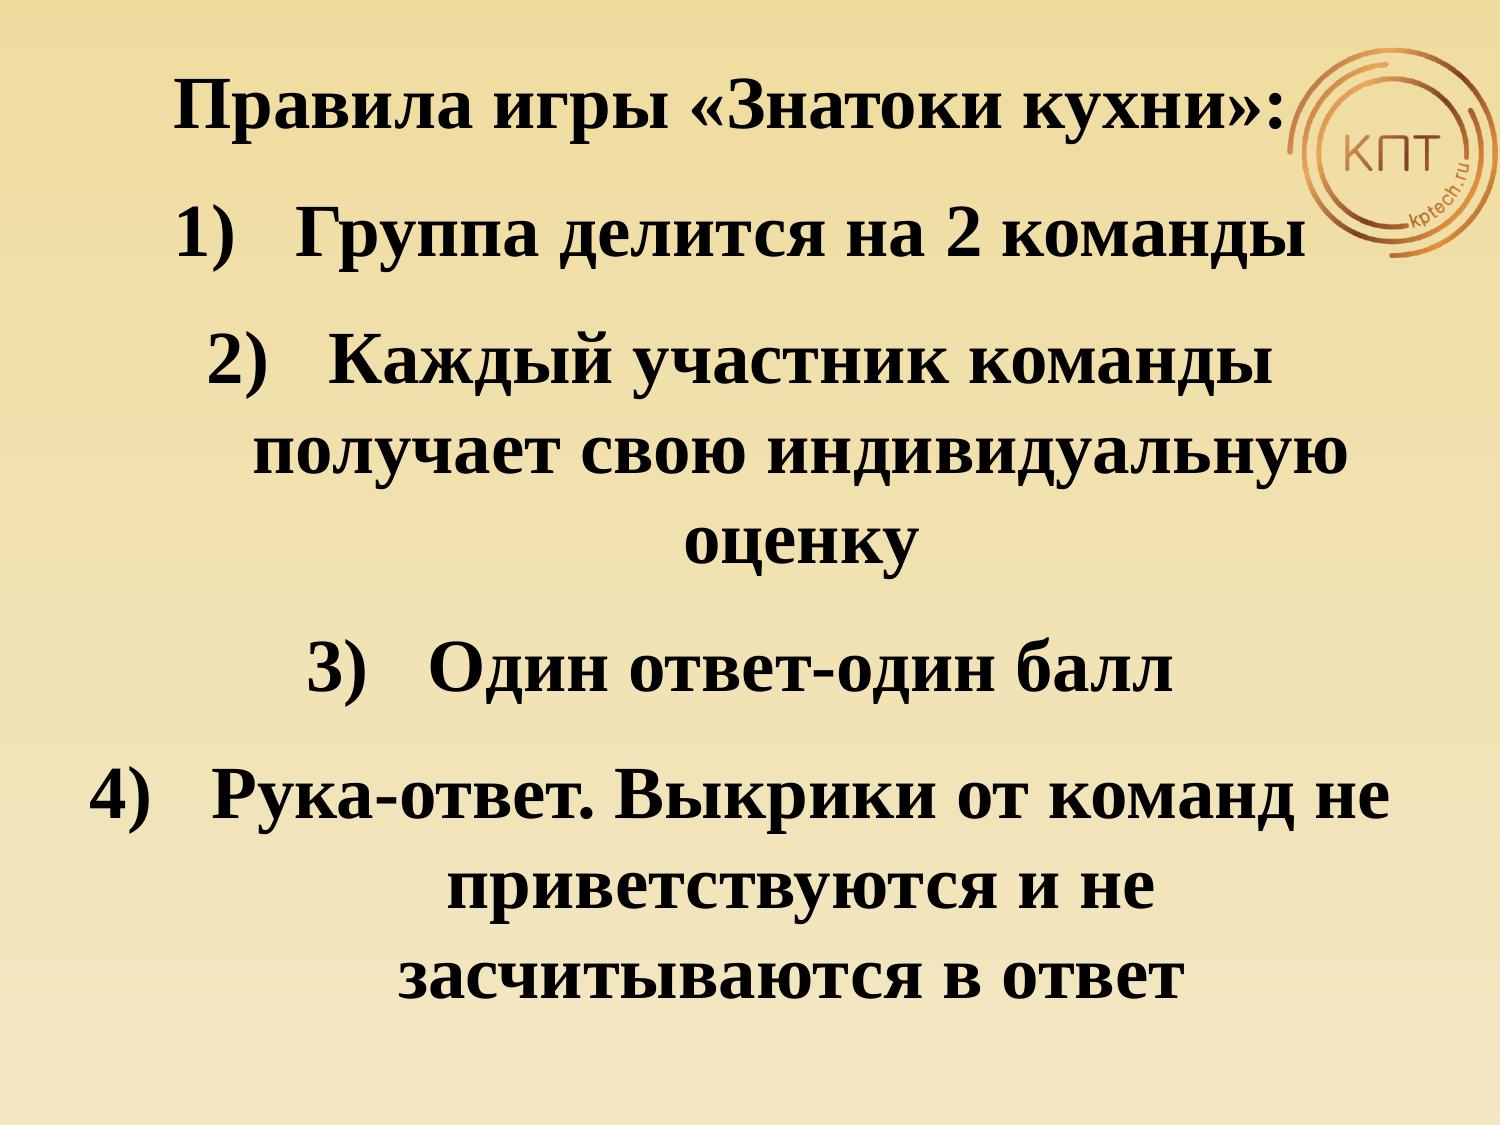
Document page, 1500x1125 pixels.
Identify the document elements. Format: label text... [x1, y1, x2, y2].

text_box Правила игры «Знатоки кухни»: Группа делится на 2 команды Каждый участник команды получает свою индивидуальную оценку Один ответ-один балл Рука-ответ. Выкрики от команд не приветствуются и не засчитываются в ответ [53, 46, 1429, 1021]
picture [1286, 45, 1499, 258]
